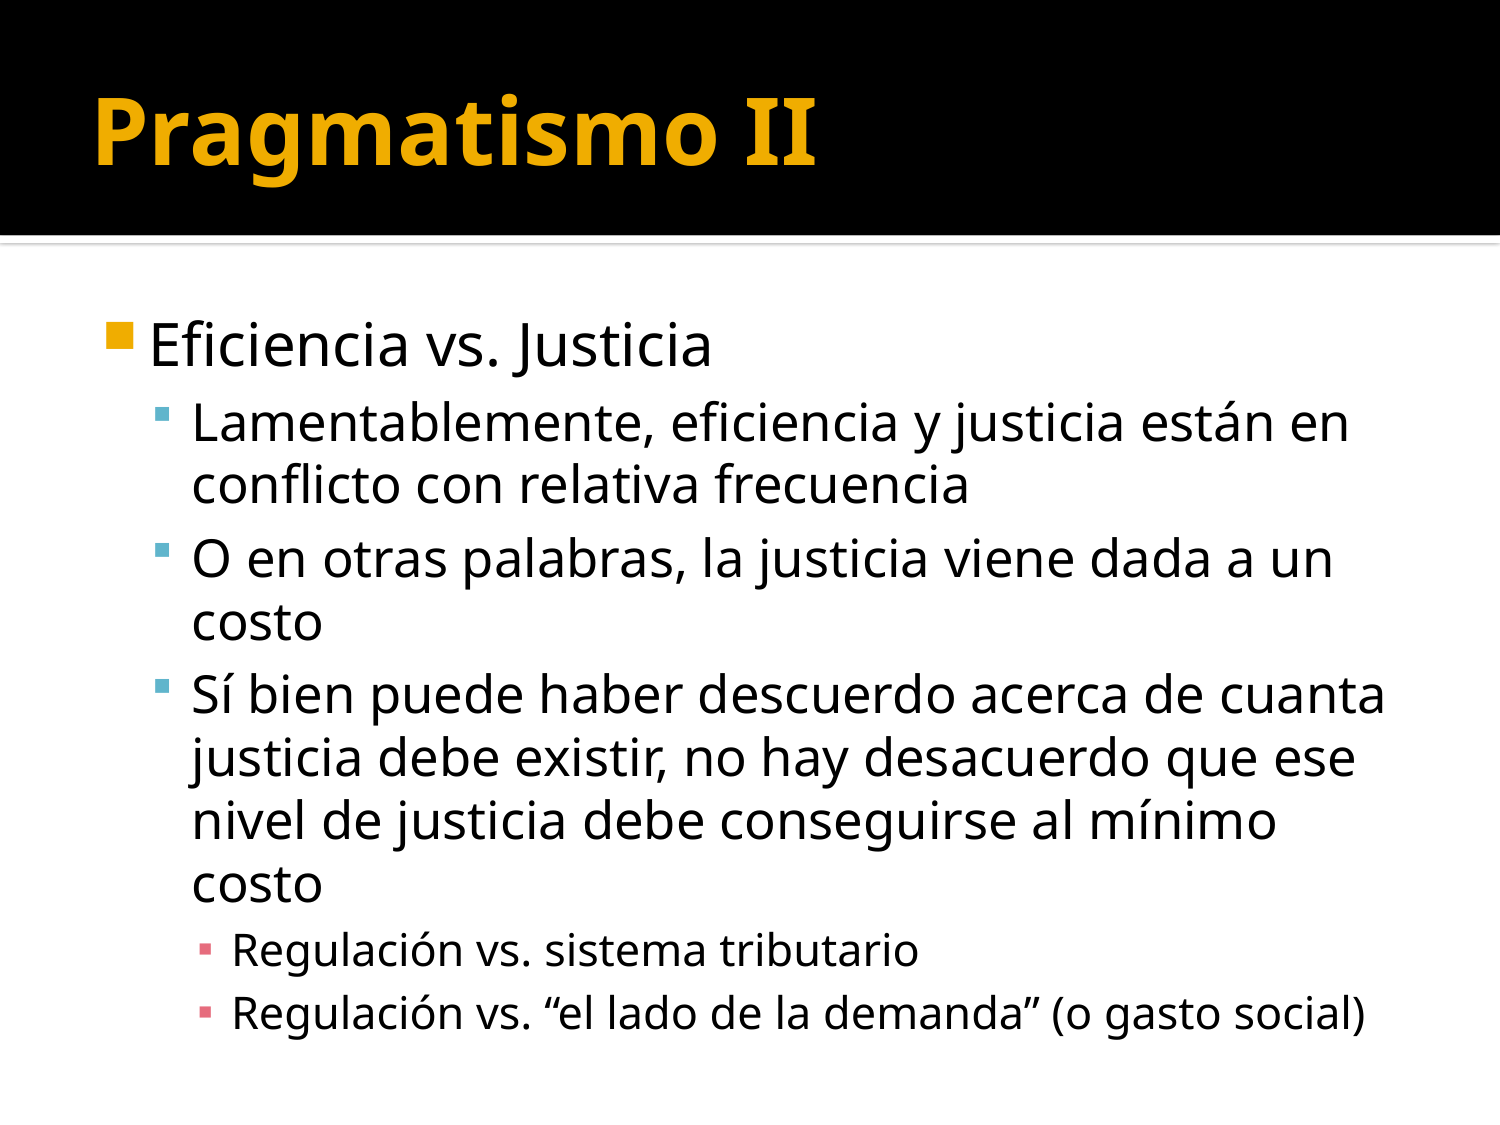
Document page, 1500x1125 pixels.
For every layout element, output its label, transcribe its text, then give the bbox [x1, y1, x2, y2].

title Pragmatismo II [75, 25, 1425, 231]
list Eficiencia vs. Justicia Lamentablemente, eficiencia y justicia están en conflicto con relativa frecuencia O en otras palabras, la justicia viene dada a un costo Sí bien puede haber descuerdo acerca de cuanta justicia debe existir, no hay desacuerdo que ese nivel de justicia debe conseguirse al mínimo costo Regulación vs. sistema tributario Regulación vs. “el lado de la demanda” (o gasto social) [75, 291, 1425, 1050]
